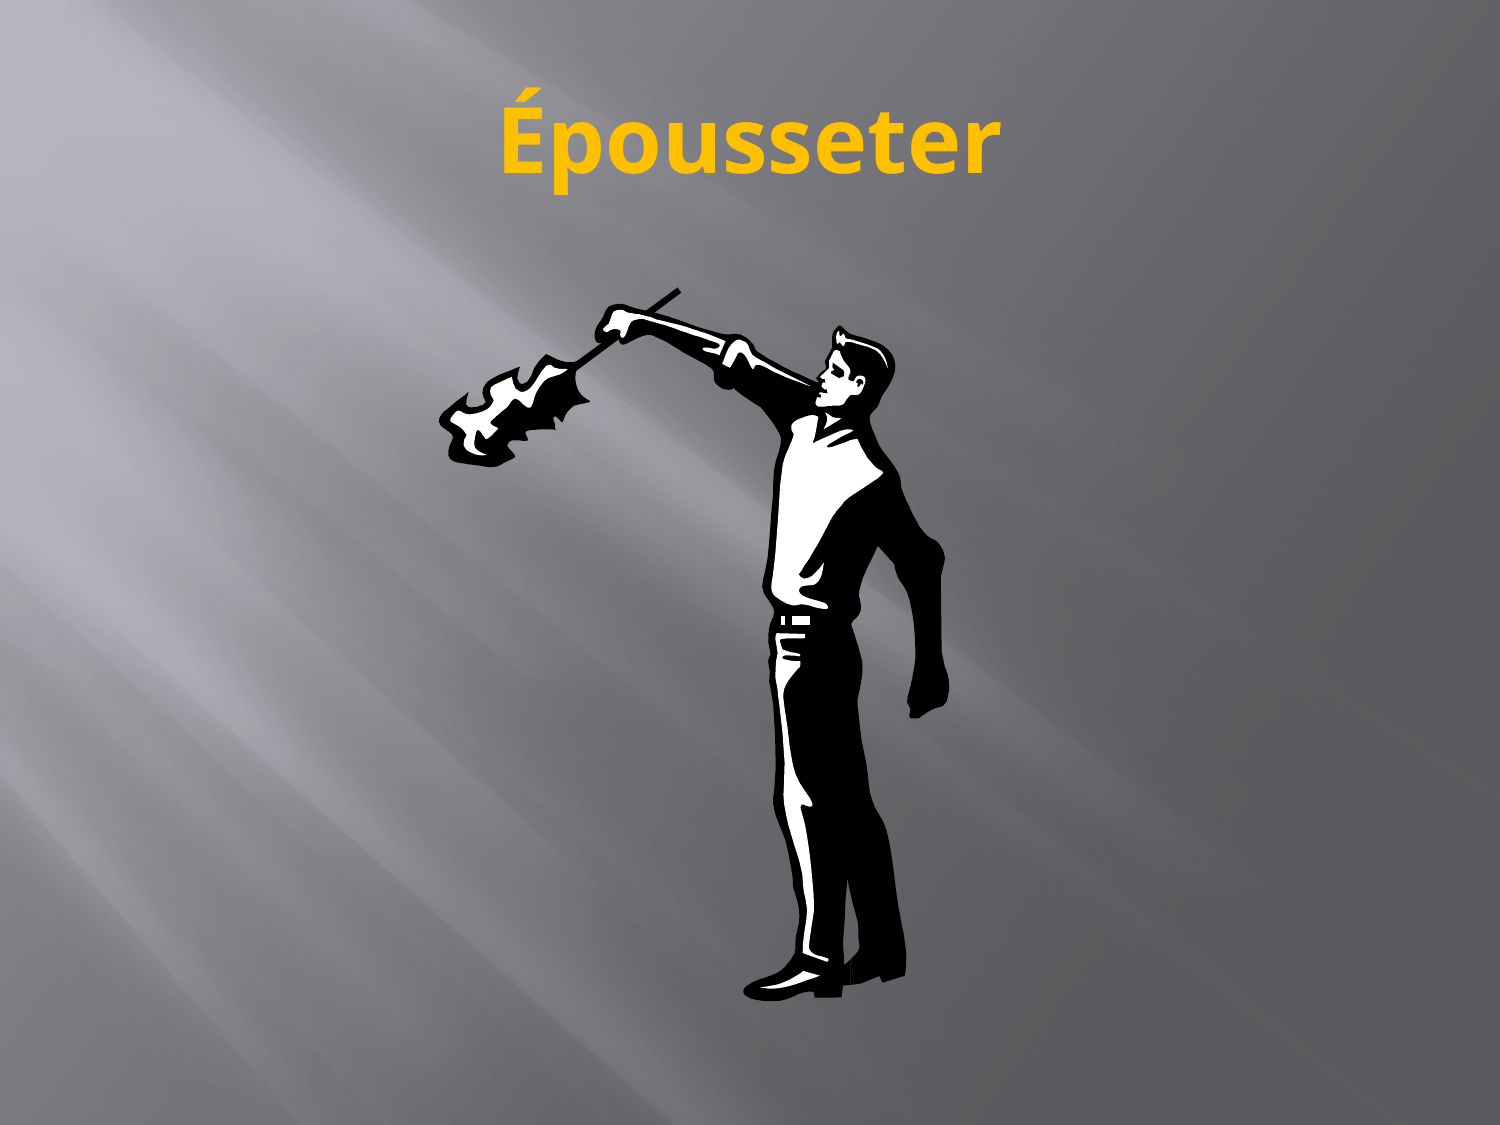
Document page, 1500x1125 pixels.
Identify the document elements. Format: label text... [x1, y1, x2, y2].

picture [437, 287, 951, 1006]
text_box Épousseter [299, 74, 1200, 200]
